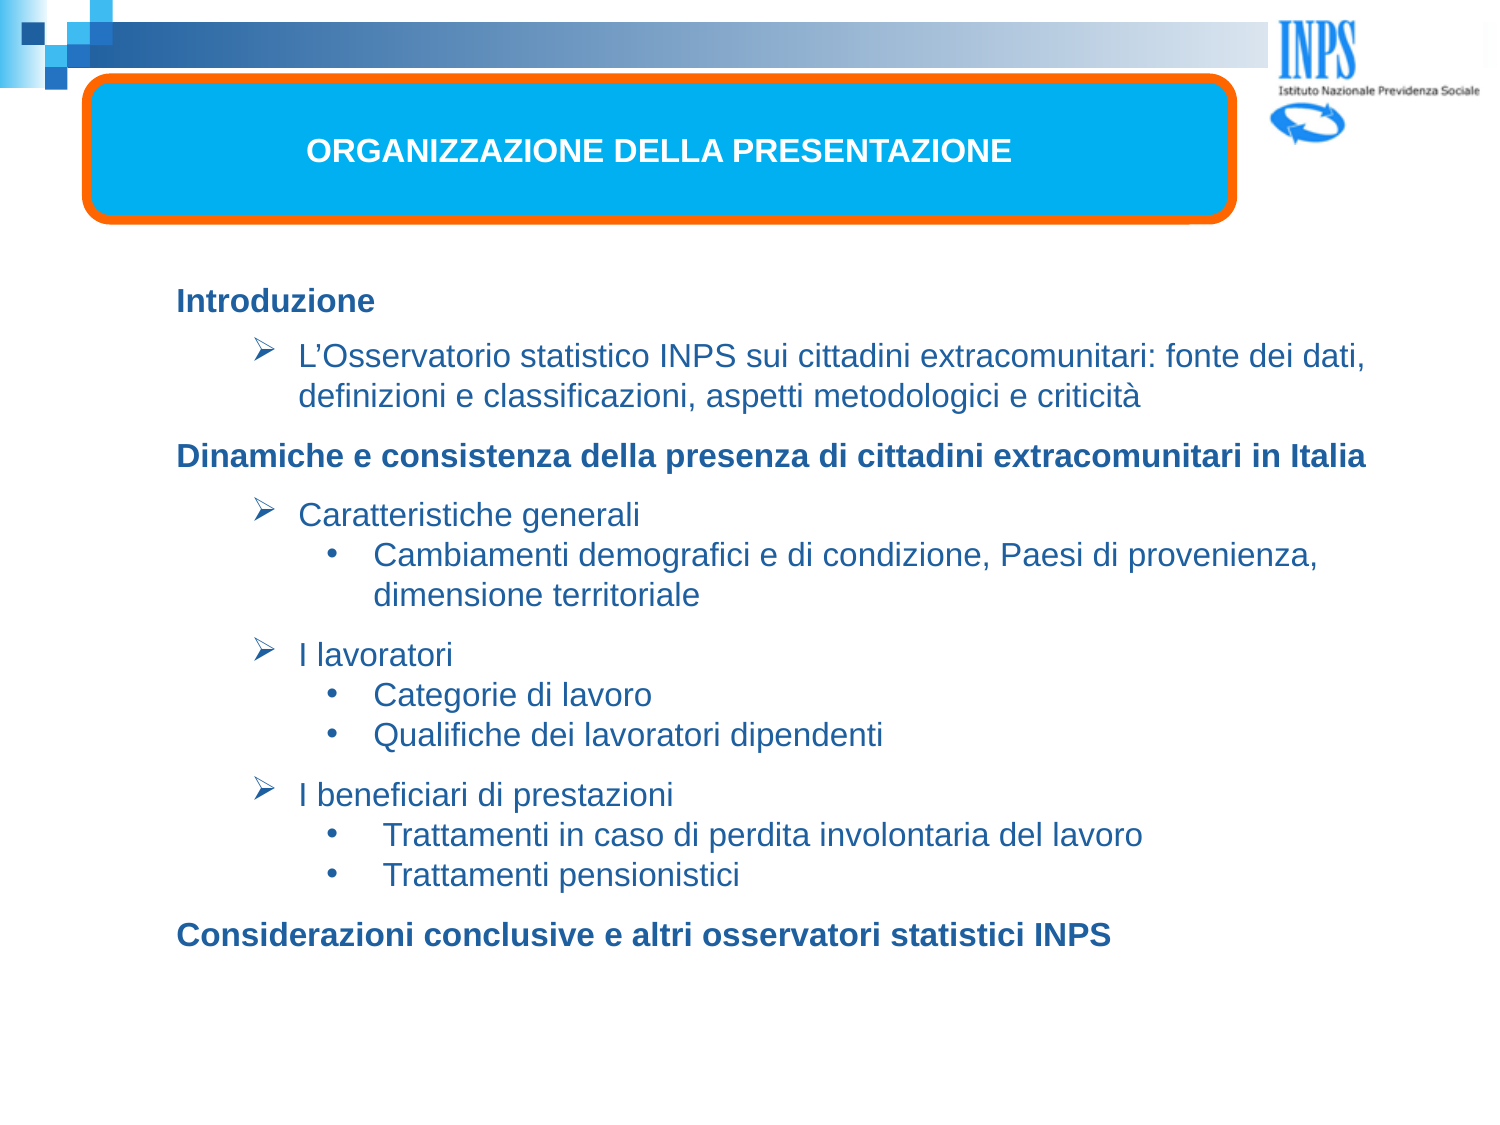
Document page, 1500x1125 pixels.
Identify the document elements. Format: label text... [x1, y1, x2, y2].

picture [1268, 19, 1483, 145]
text_box ORGANIZZAZIONE DELLA PRESENTAZIONE [84, 76, 1235, 222]
text_box Introduzione L’Osservatorio statistico INPS sui cittadini extracomunitari: fonte dei dati, definizioni e classificazioni, aspetti metodologici e criticità Dinamiche e consistenza della presenza di cittadini extracomunitari in Italia Caratteristiche generali Cambiamenti demografici e di condizione, Paesi di provenienza, dimensione territoriale I lavoratori Categorie di lavoro Qualifiche dei lavoratori dipendenti I beneficiari di prestazioni Trattamenti in caso di perdita involontaria del lavoro Trattamenti pensionistici Considerazioni conclusive e altri osservatori statistici INPS [86, 231, 1457, 1040]
